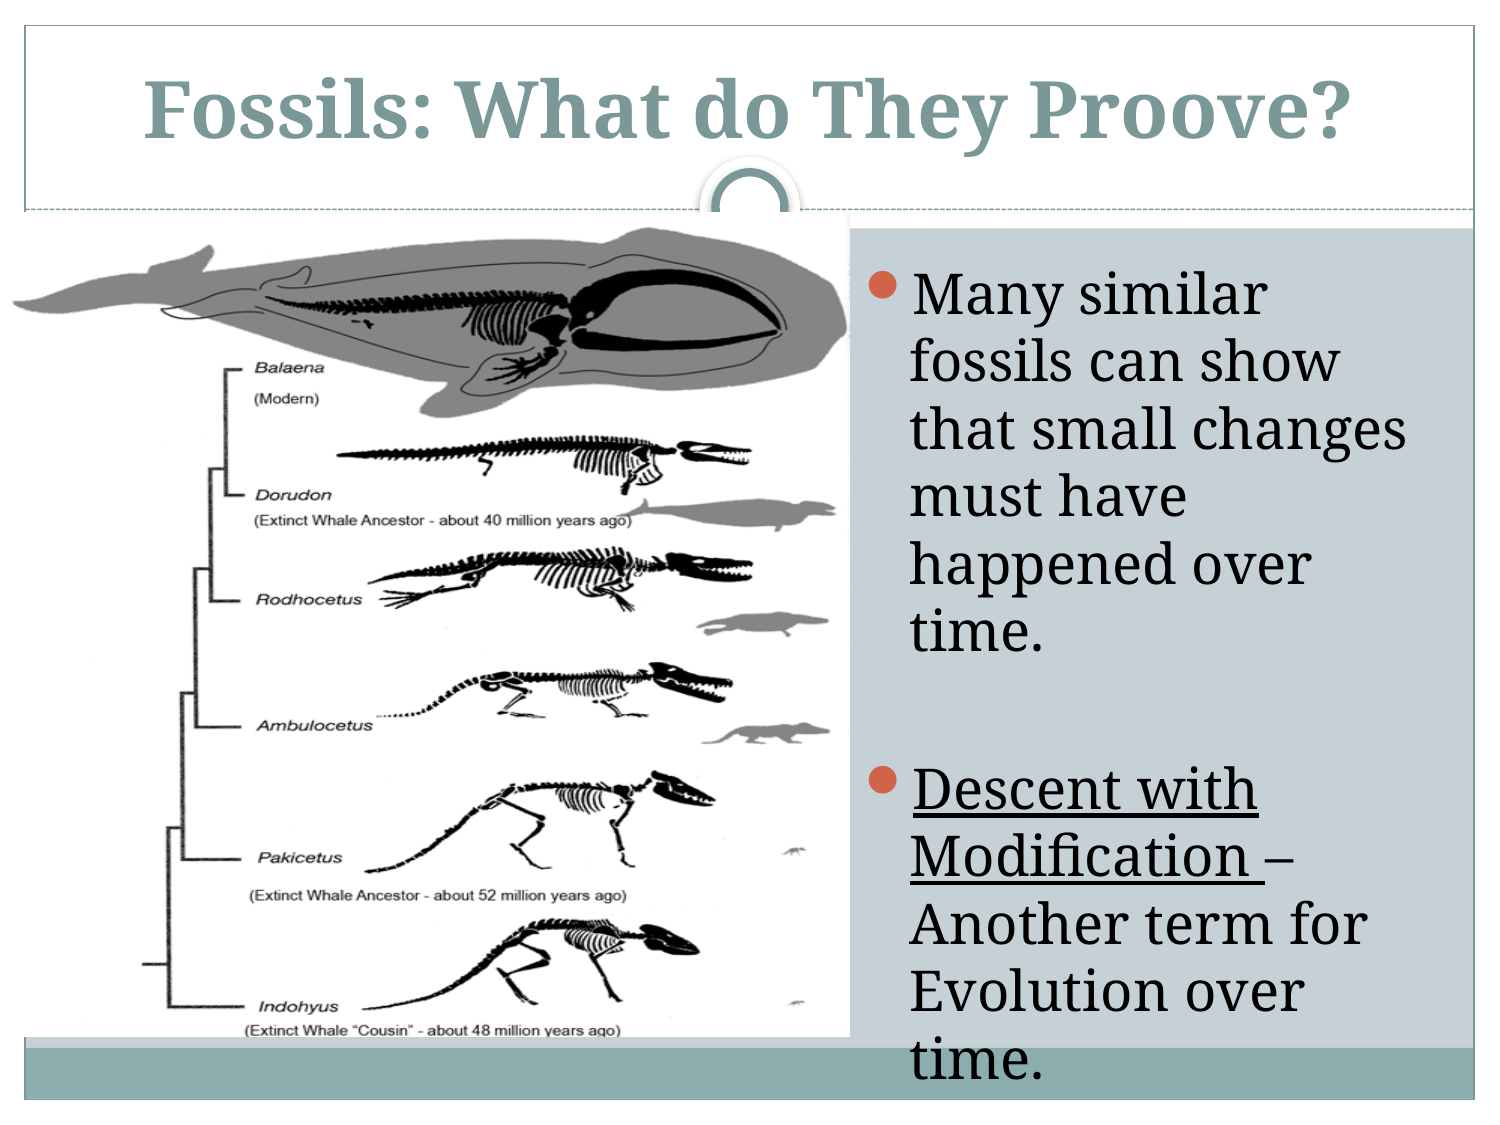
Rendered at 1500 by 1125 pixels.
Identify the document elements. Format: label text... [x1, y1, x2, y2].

list Many similar fossils can show that small changes must have happened over time. Descent with Modification – Another term for Evolution over time. [856, 250, 1445, 1001]
title Fossils: What do They Proove? [49, 37, 1450, 162]
picture [0, 212, 851, 1038]
